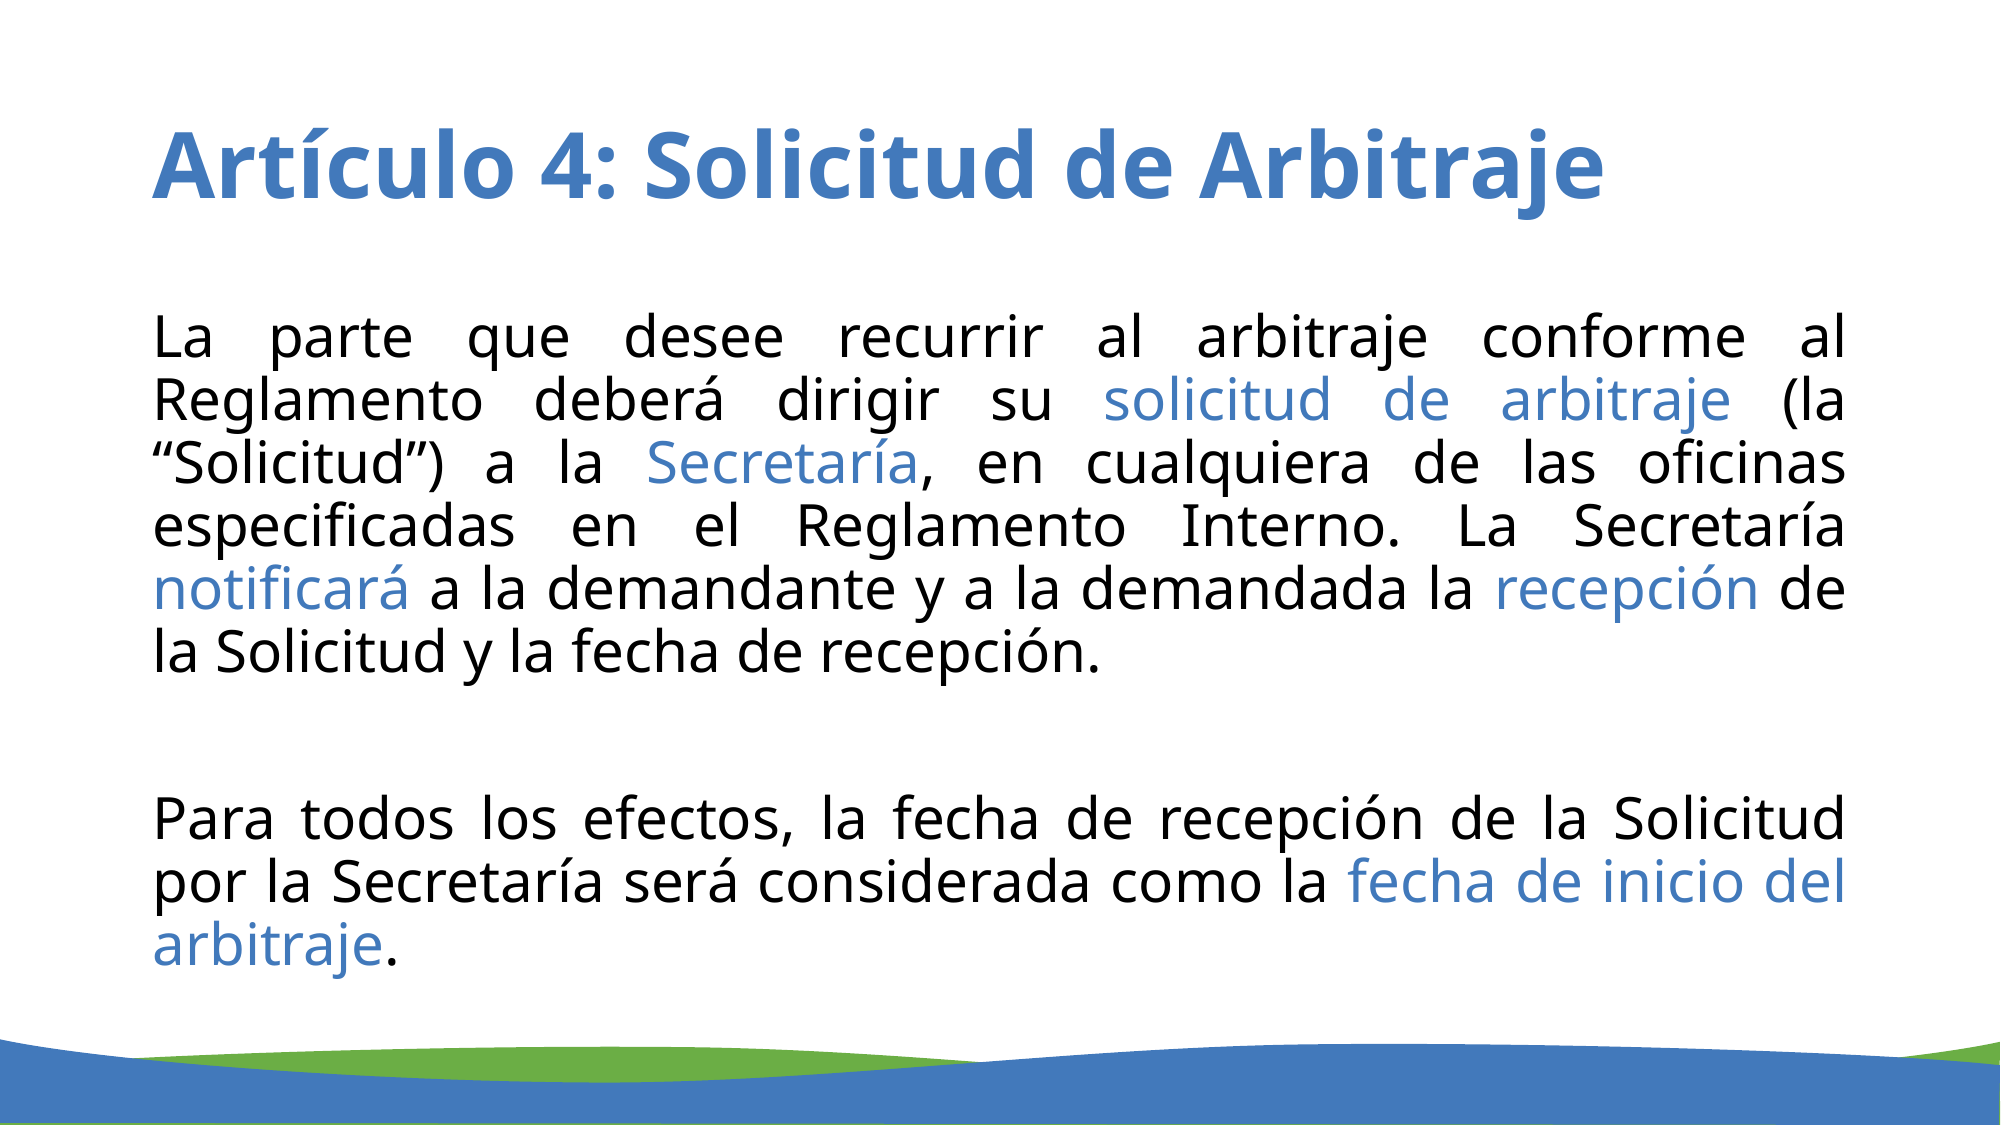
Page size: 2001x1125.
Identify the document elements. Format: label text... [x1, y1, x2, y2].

title Artículo 4: Solicitud de Arbitraje [137, 59, 1863, 278]
list La parte que desee recurrir al arbitraje conforme al Reglamento deberá dirigir su solicitud de arbitraje (la “Solicitud”) a la Secretaría, en cualquiera de las oficinas especificadas en el Reglamento Interno. La Secretaría notificará a la demandante y a la demandada la recepción de la Solicitud y la fecha de recepción. Para todos los efectos, la fecha de recepción de la Solicitud por la Secretaría será considerada como la fecha de inicio del arbitraje. [137, 299, 1863, 1014]
